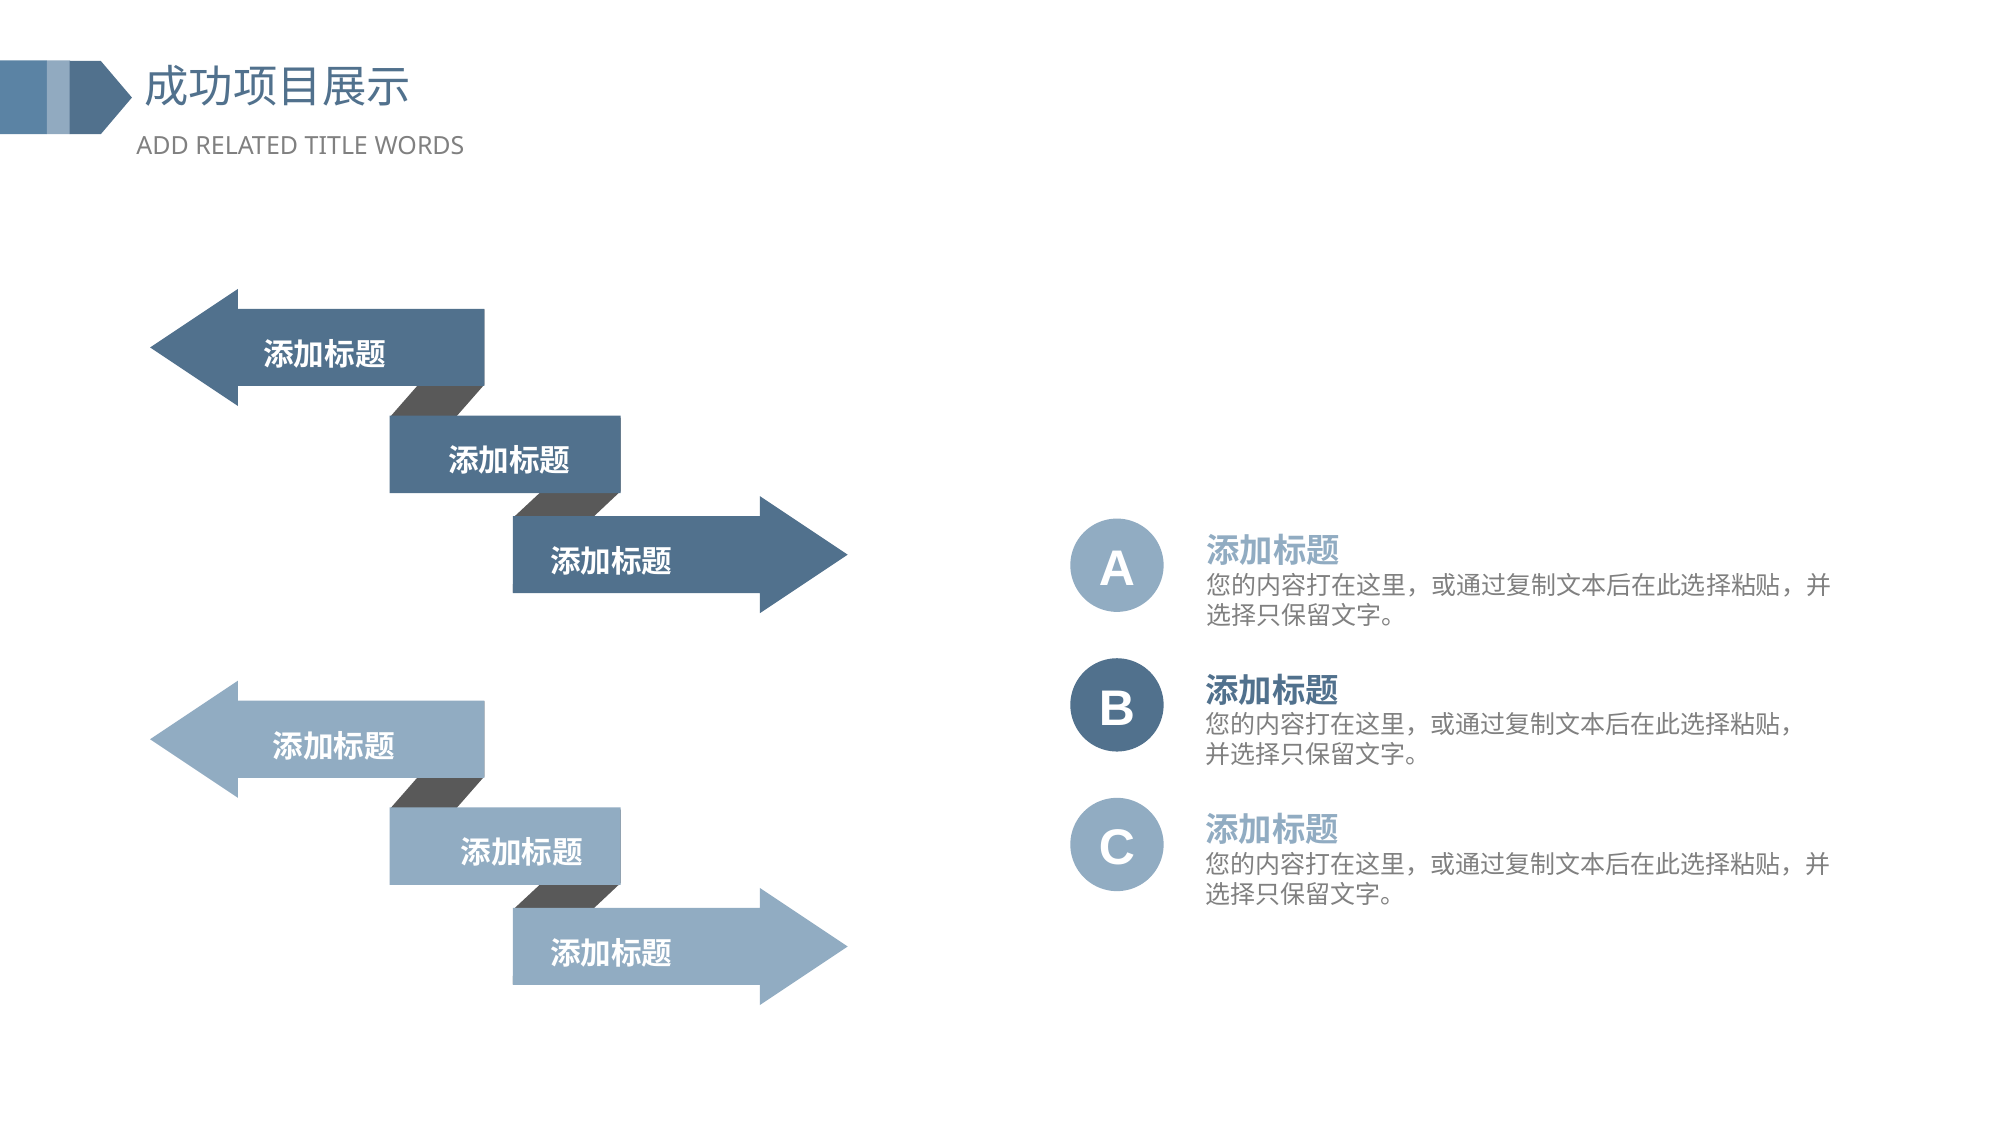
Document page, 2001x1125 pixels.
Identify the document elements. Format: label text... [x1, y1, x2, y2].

text_box 添加标题 [257, 719, 410, 771]
text_box 添加标题 您的内容打在这里，或通过复制文本后在此选择粘贴，并选择只保留文字。 [1190, 661, 1843, 777]
text_box [391, 779, 484, 806]
text_box [515, 886, 619, 906]
text_box [390, 387, 484, 415]
text_box B [1069, 657, 1165, 753]
text_box [148, 678, 486, 800]
text_box [389, 806, 622, 886]
text_box [511, 885, 850, 1007]
text_box 添加标题 您的内容打在这里，或通过复制文本后在此选择粘贴，并选择只保留文字。 [1191, 521, 1857, 637]
text_box 添加标题 [248, 327, 401, 379]
text_box [389, 415, 622, 494]
text_box A [1069, 517, 1165, 613]
text_box [511, 494, 850, 616]
text_box 添加标题 [445, 825, 598, 878]
text_box 添加标题 [535, 926, 688, 978]
text_box 添加标题 您的内容打在这里，或通过复制文本后在此选择粘贴，并选择只保留文字。 [1190, 801, 1857, 916]
text_box [148, 286, 486, 408]
text_box 添加标题 [535, 534, 688, 587]
text_box C [1069, 796, 1165, 893]
text_box [514, 494, 620, 515]
text_box 添加标题 [433, 433, 586, 486]
